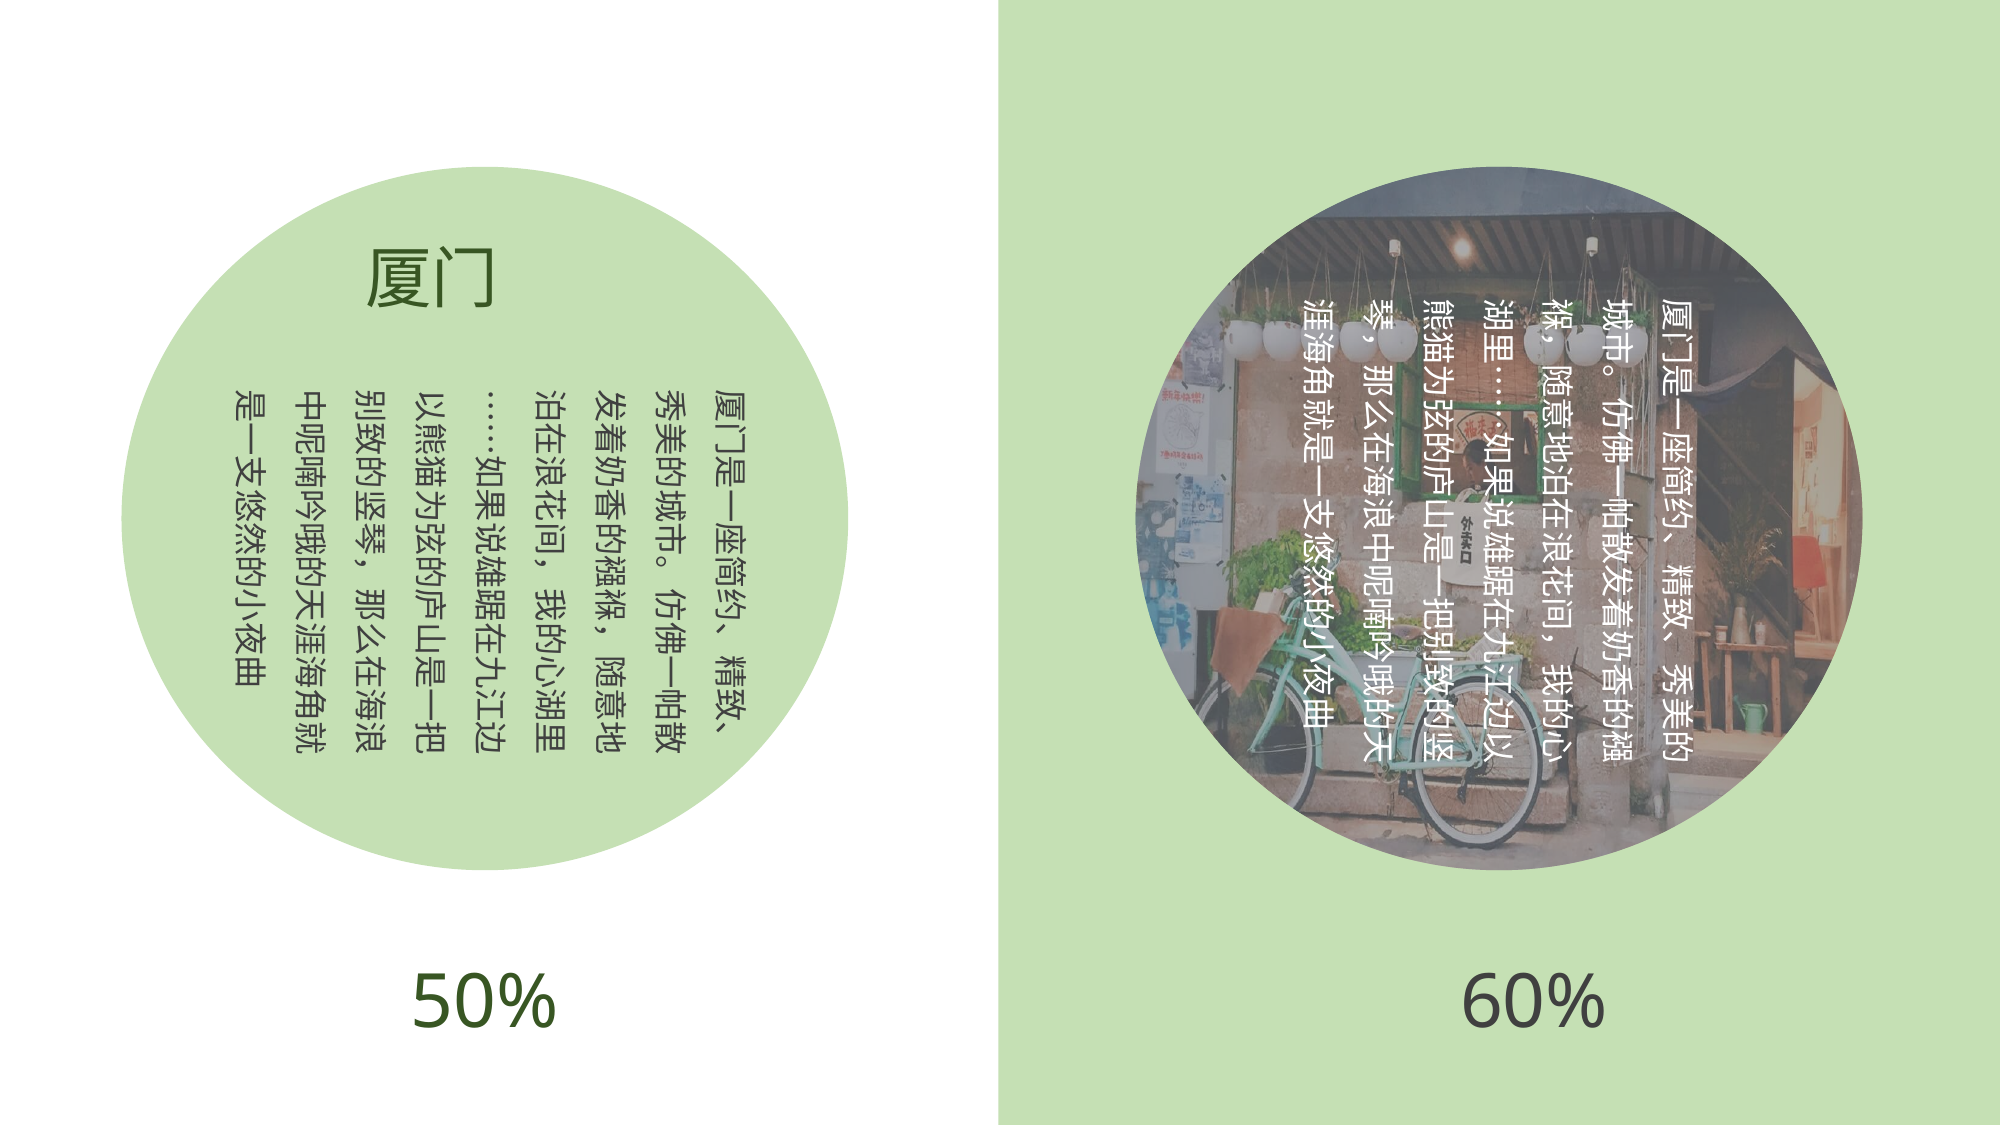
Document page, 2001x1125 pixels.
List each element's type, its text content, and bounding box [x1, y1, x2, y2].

text_box [1134, 165, 1864, 872]
text_box [997, 0, 2000, 1125]
text_box 厦门是一座简约、精致、秀美的城市。仿佛一帕散发着奶香的襁褓，随意地泊在浪花间，我的心湖里……如果说雄踞在九江边以熊猫为弦的庐山是一把别致的竖琴，那么在海浪中呢喃吟哦的天涯海角就是一支悠然的小夜曲 [1271, 283, 1727, 790]
text_box 50% [396, 944, 574, 1050]
text_box 厦门 [350, 228, 620, 323]
text_box [120, 165, 850, 743]
text_box 厦门是一座简约、精致、秀美的城市。仿佛一帕散发着奶香的襁褓，随意地泊在浪花间，我的心湖里……如果说雄踞在九江边以熊猫为弦的庐山是一把别致的竖琴，那么在海浪中呢喃吟哦的天涯海角就是一支悠然的小夜曲 [203, 374, 779, 790]
text_box 60% [1445, 944, 1623, 1050]
text_box [252, 790, 718, 872]
